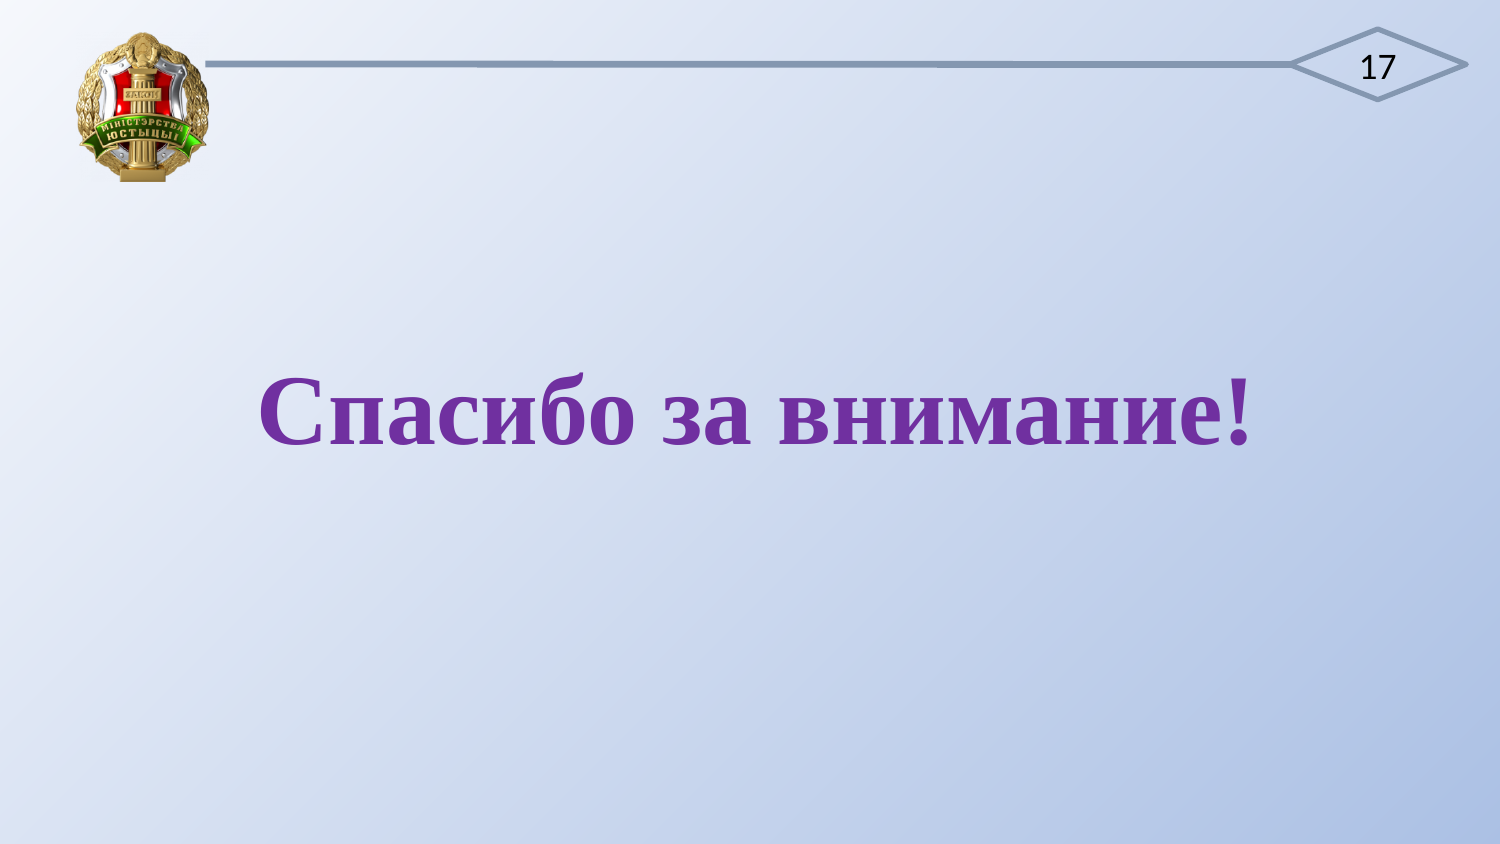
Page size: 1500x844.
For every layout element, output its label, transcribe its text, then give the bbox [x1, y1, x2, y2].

text_box Спасибо за внимание! [242, 351, 1349, 507]
text_box 17 [1287, 27, 1469, 102]
picture [76, 31, 210, 182]
